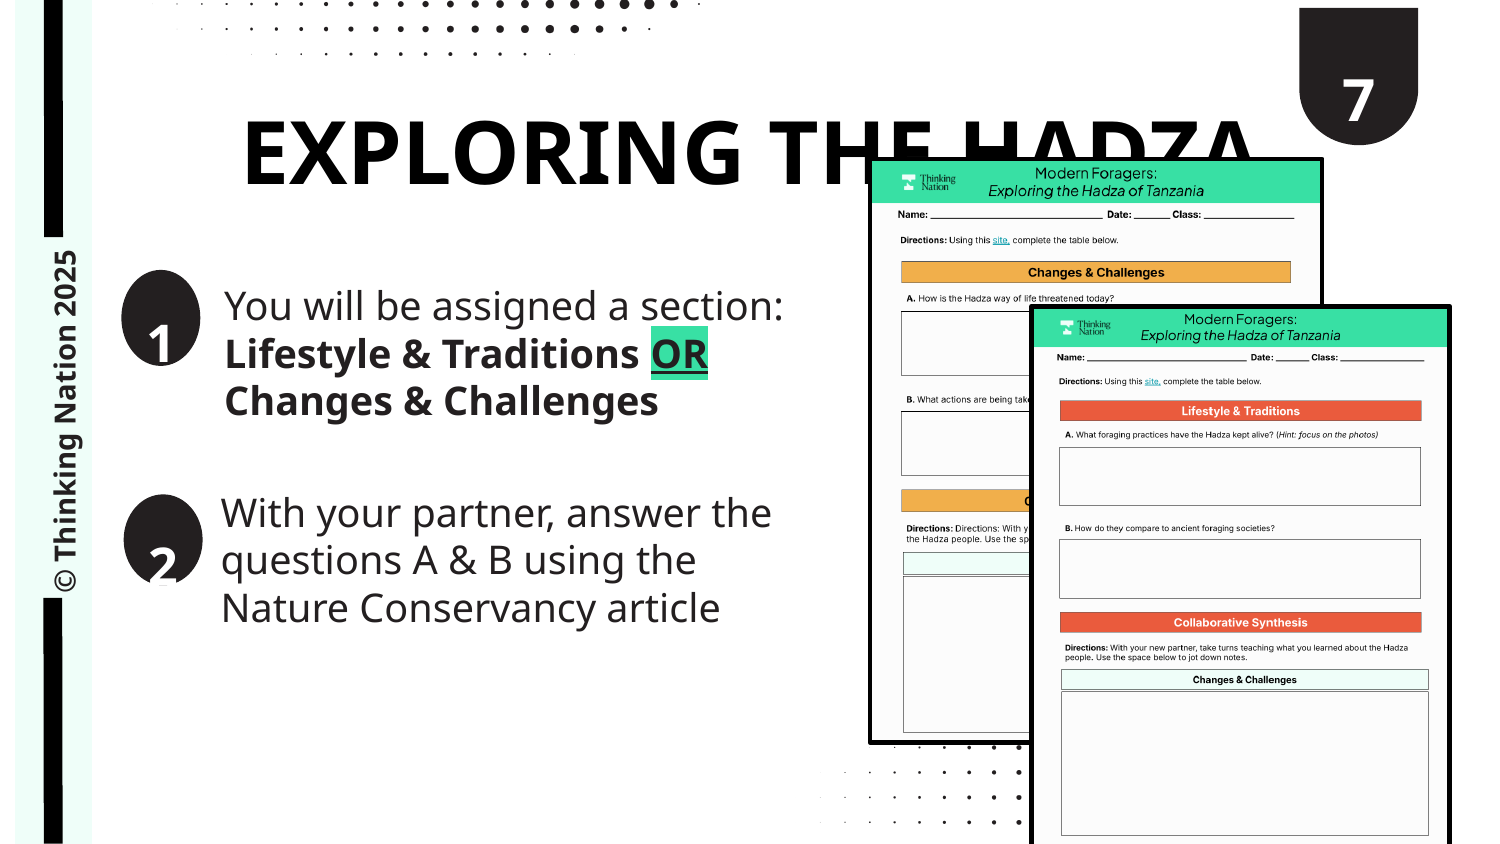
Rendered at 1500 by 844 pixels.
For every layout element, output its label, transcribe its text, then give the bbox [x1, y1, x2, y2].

picture [872, 161, 1448, 844]
text_box [127, 0, 728, 56]
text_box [121, 269, 844, 426]
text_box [14, 0, 93, 844]
text_box [795, 720, 1028, 844]
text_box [1294, 0, 1423, 146]
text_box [123, 487, 826, 632]
text_box EXPLORING THE HADZA [97, 55, 1416, 203]
